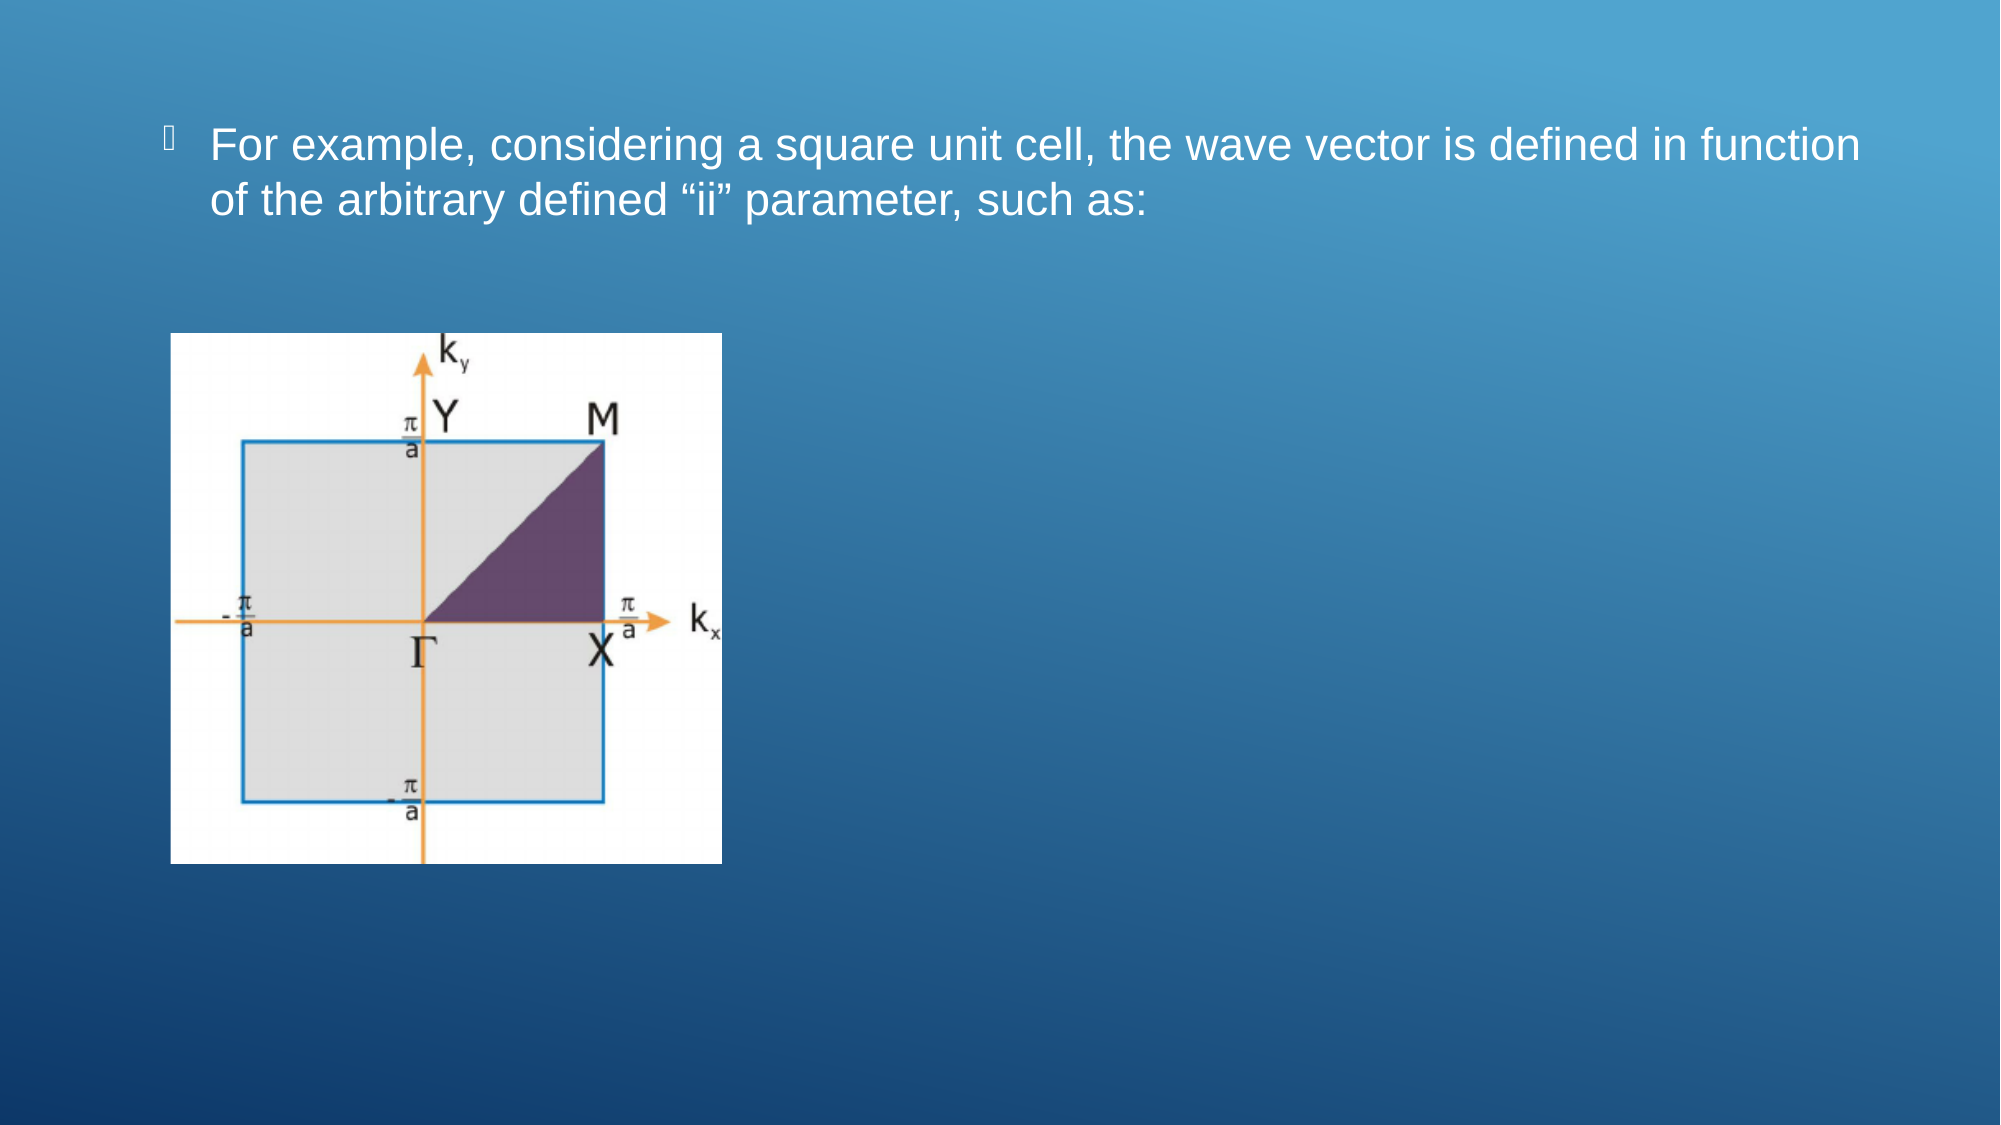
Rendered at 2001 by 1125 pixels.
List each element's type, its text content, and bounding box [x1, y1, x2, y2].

list For example, considering a square unit cell, the wave vector is defined in function of the arbitrary defined “ii” parameter, such as: [147, 104, 1882, 307]
picture [170, 332, 723, 864]
